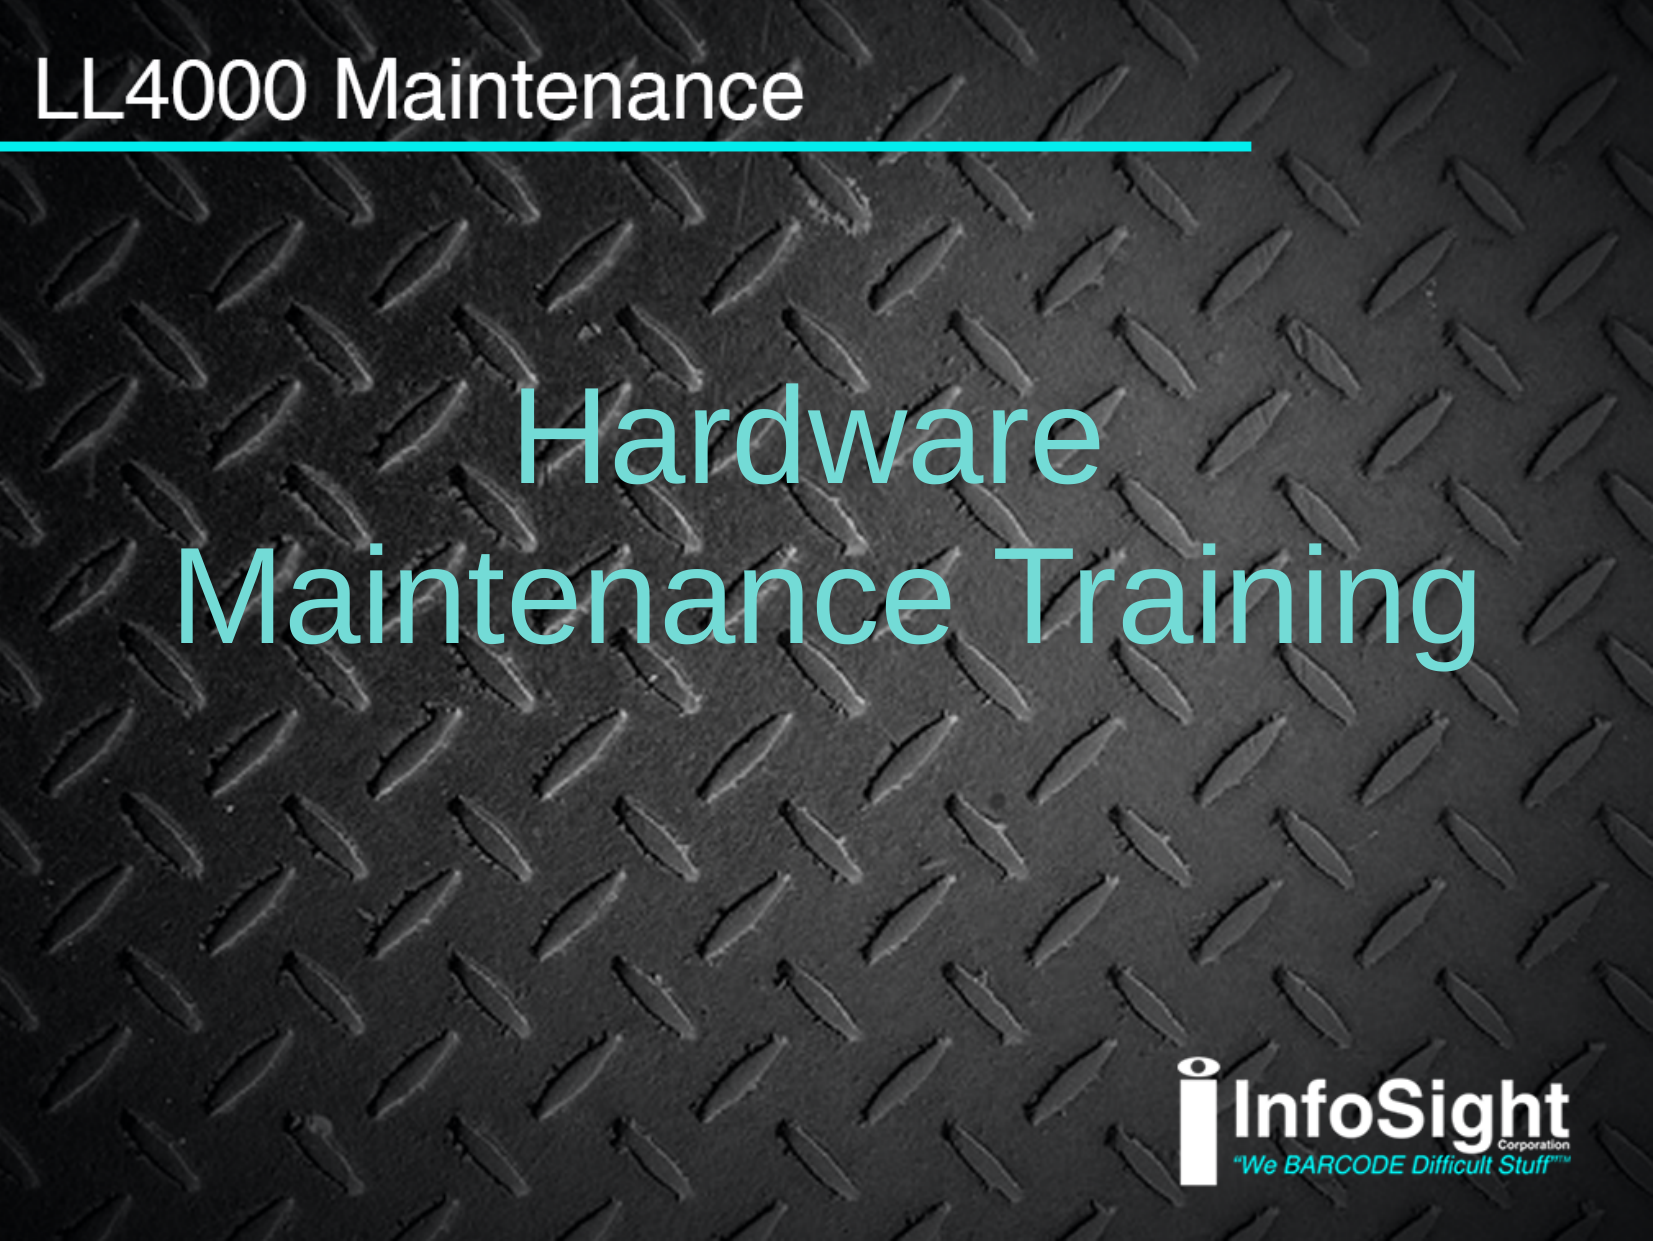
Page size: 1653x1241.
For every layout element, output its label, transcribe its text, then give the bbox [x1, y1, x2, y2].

title Hardware Maintenance Training [101, 382, 1554, 649]
picture [0, 0, 1653, 1241]
